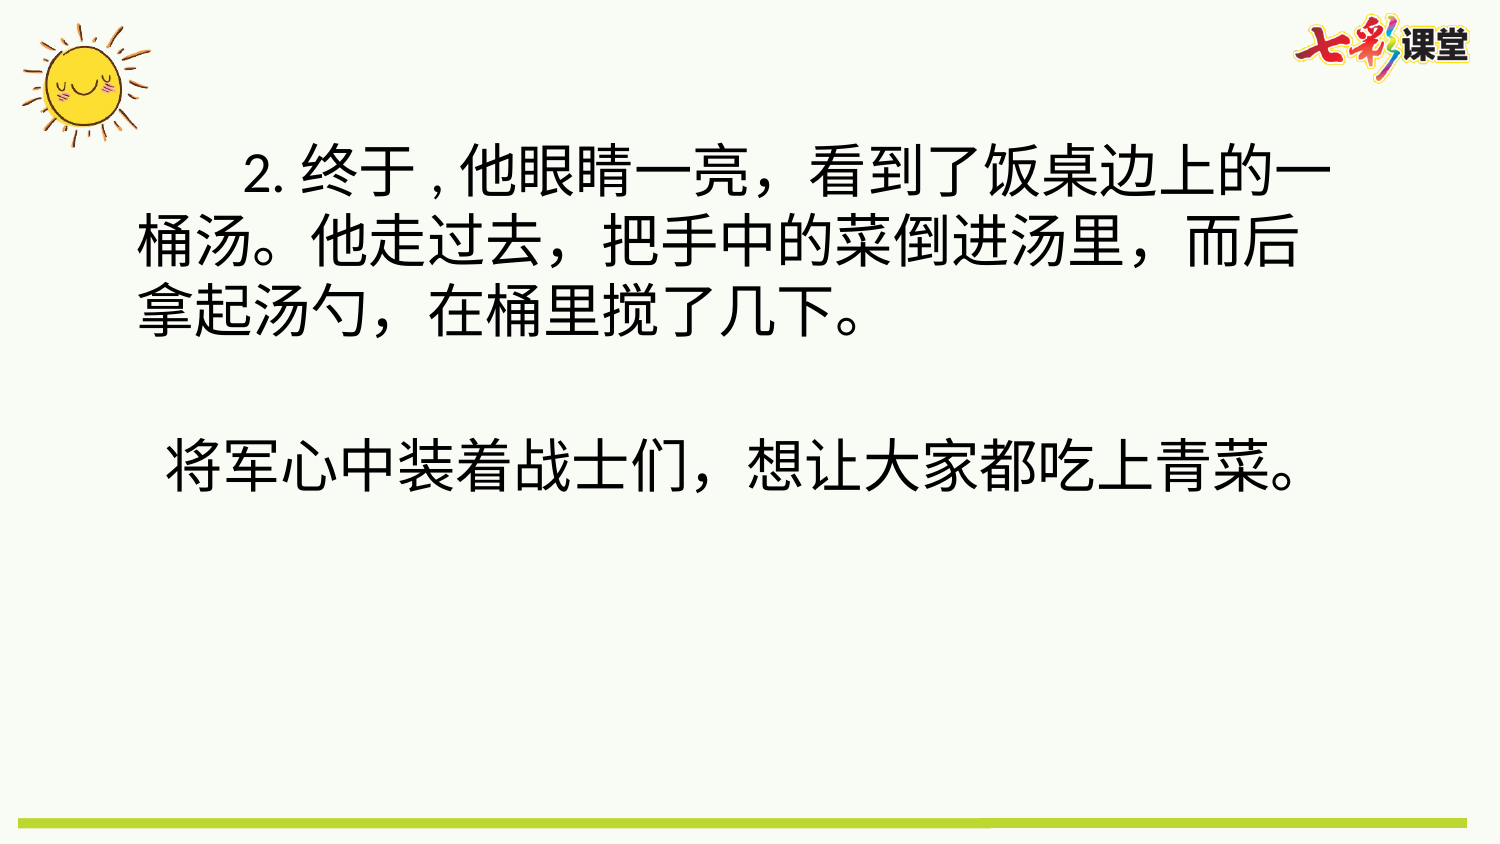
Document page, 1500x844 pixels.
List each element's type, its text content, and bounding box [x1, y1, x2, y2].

picture [18, 771, 1467, 844]
text_box 2.终于,他眼睛一亮，看到了饭桌边上的一桶汤。他走过去，把手中的菜倒进汤里，而后拿起汤勺，在桶里搅了几下。 [121, 126, 1352, 352]
picture [1291, 9, 1472, 87]
picture [0, 0, 173, 172]
text_box 将军心中装着战士们，想让大家都吃上青菜。 [149, 421, 1324, 507]
